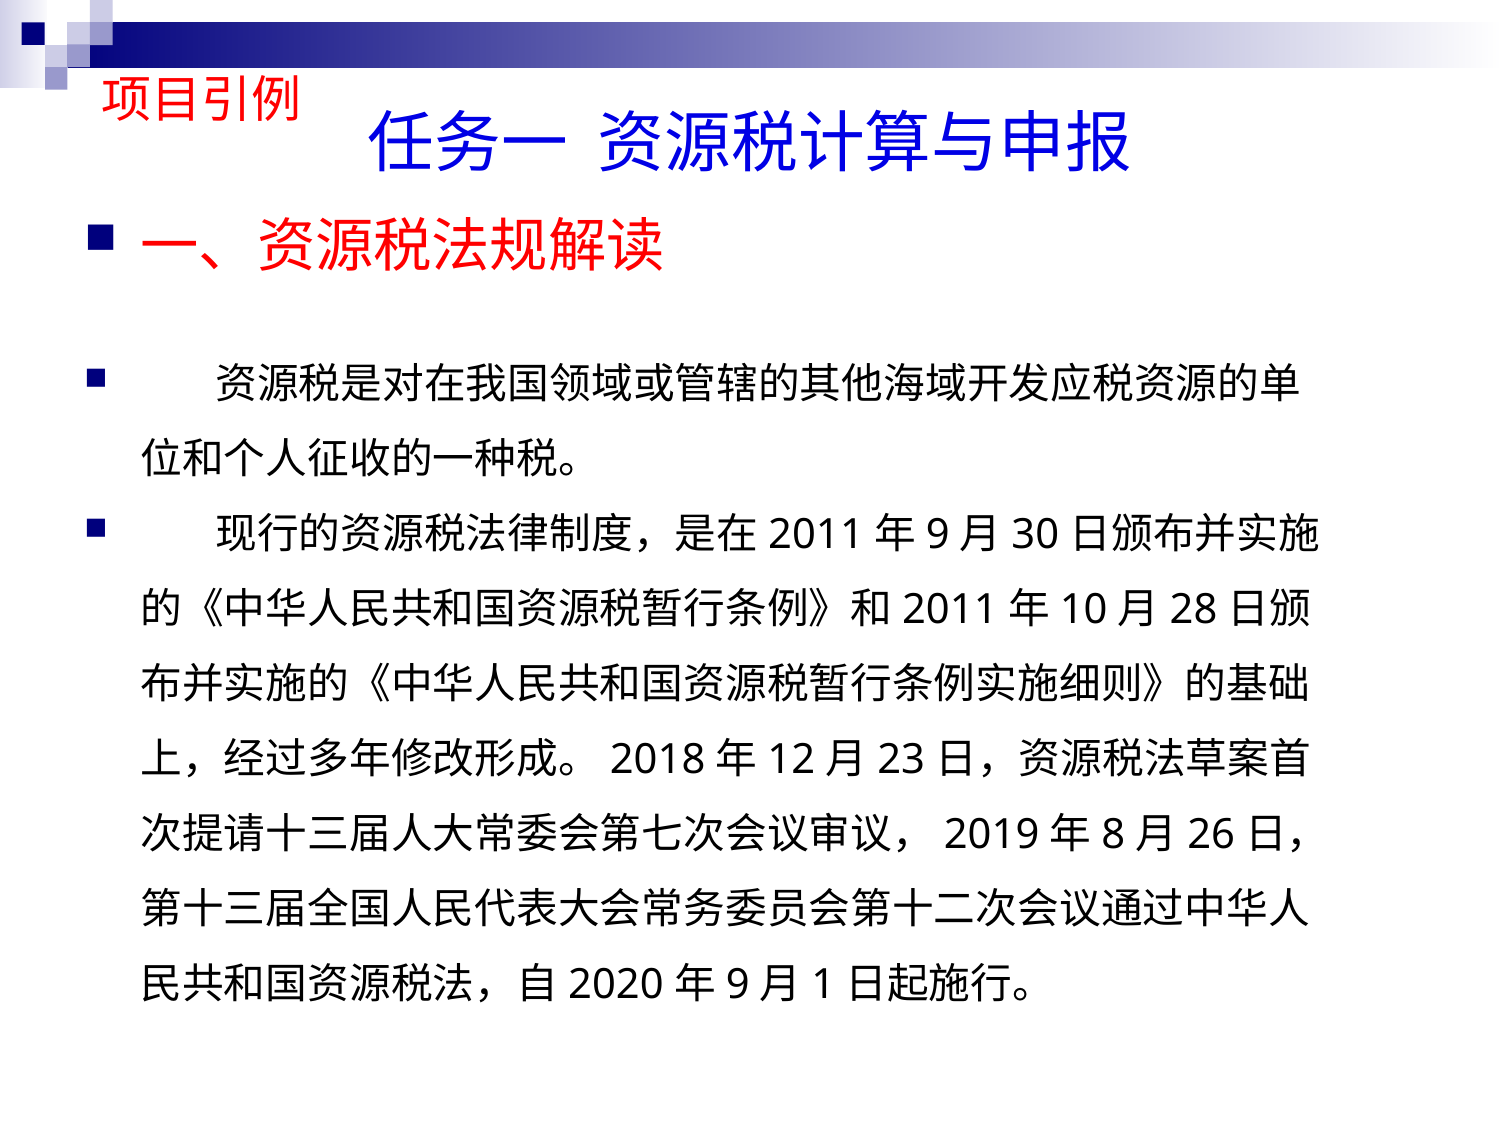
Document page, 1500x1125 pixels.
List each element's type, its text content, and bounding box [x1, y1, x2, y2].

text_box 任务一 资源税计算与申报 [74, 45, 1425, 234]
text_box 项目引例 [86, 59, 443, 135]
list 一、资源税法规解读 资源税是对在我国领域或管辖的其他海域开发应税资源的单位和个人征收的一种税。 现行的资源税法律制度，是在2011年9月30日颁布并实施的《中华人民共和国资源税暂行条例》和2011年10月28日颁布并实施的《中华人民共和国资源税暂行条例实施细则》的基础上，经过多年修改形成。2018年12月23日，资源税法草案首次提请十三届人大常委会第七次会议审议，2019年8月26日，第十三届全国人民代表大会常务委员会第十二次会议通过中华人民共和国资源税法，自2020年9月1日起施行。 [69, 216, 1355, 909]
